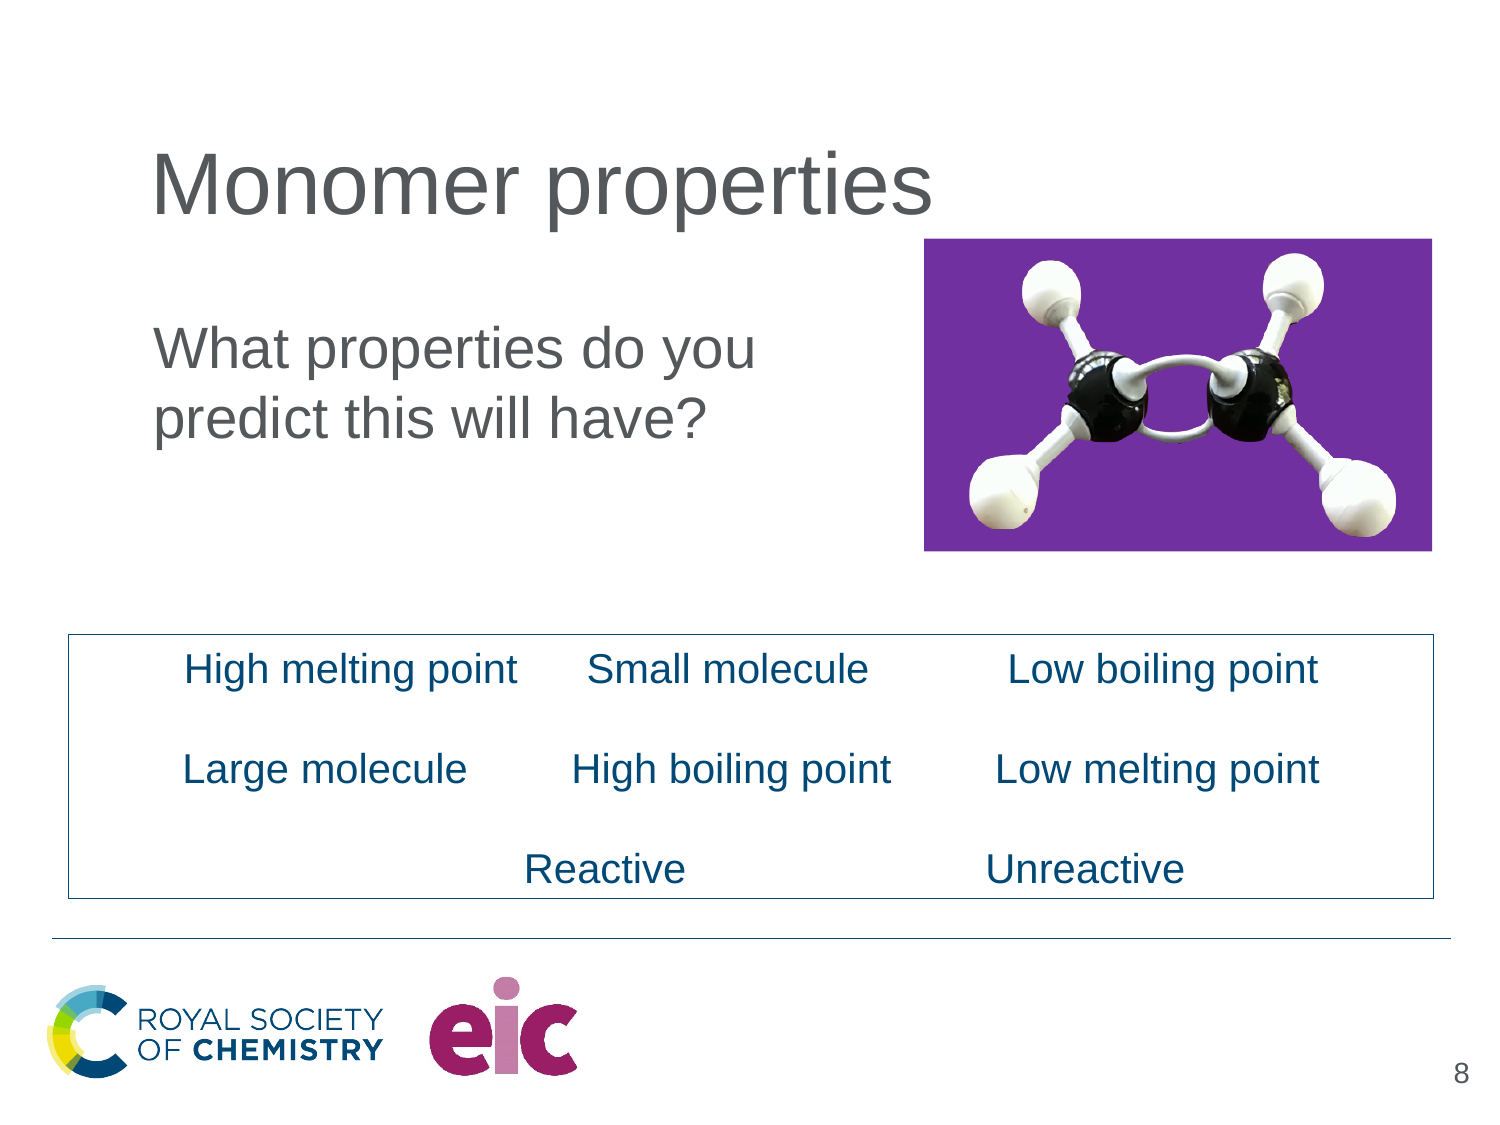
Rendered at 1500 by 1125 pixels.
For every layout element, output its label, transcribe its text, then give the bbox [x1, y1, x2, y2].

list Monomer properties [135, 119, 1282, 297]
picture [0, 938, 583, 1125]
list 8 [1423, 1046, 1500, 1125]
text_box What properties do you predict this will have? [138, 302, 888, 516]
text_box High melting point Small molecule Low boiling point Large molecule High boiling point Low melting point Reactive Unreactive [68, 634, 1434, 899]
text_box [924, 238, 1433, 552]
